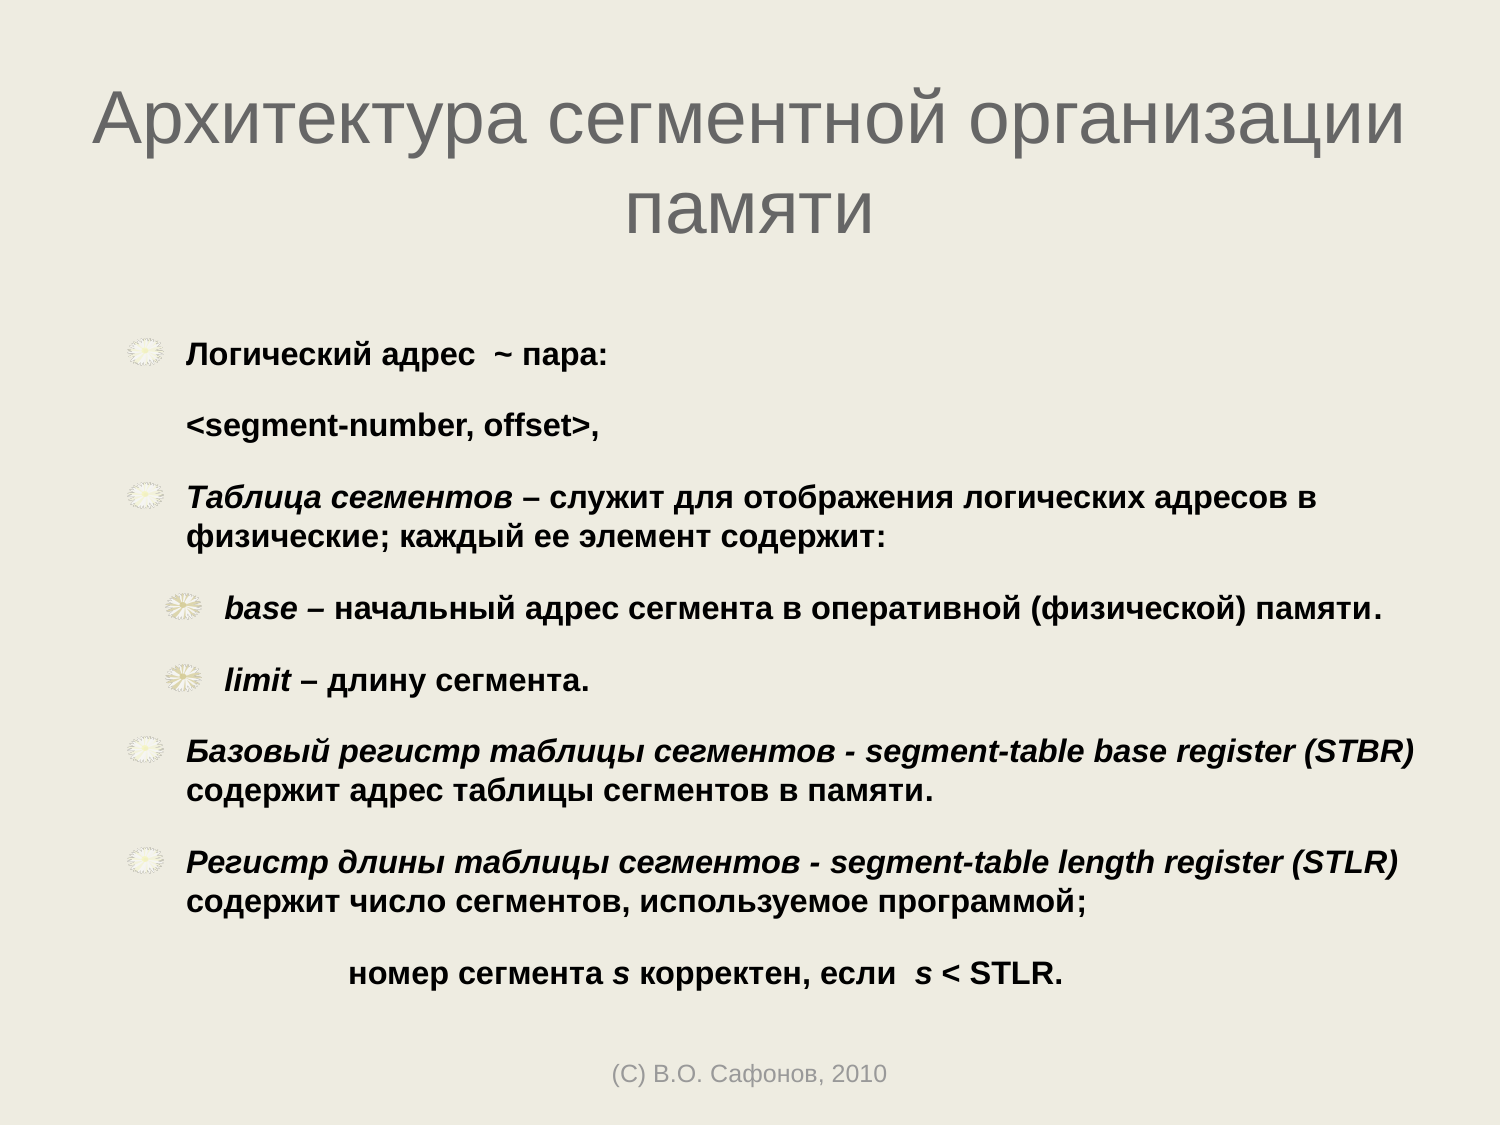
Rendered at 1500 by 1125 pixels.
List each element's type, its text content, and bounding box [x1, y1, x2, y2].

picture [127, 338, 164, 366]
title Архитектура сегментной организации памяти [74, 49, 1426, 268]
picture [165, 664, 202, 692]
footer (C) В.О. Сафонов, 2010 [512, 1042, 988, 1103]
picture [127, 736, 164, 763]
list Логический адрес ~ пара: <segment-number, offset>, Таблица сегментов – служит для отображения логических адресов в физические; каждый ее элемент содержит: base – начальный адрес сегмента в оперативной (физической) памяти. limit – длину сегмента. Базовый регистр таблицы сегментов - segment-table base register (STBR) содержит адрес таблицы сегментов в памяти. Регистр длины таблицы сегментов - segment-table length register (STLR) содержит число сегментов, используемое программой; номер сегмента s корректен, если s < STLR. [112, 324, 1447, 1000]
picture [127, 847, 164, 874]
picture [127, 482, 164, 509]
picture [165, 593, 202, 620]
